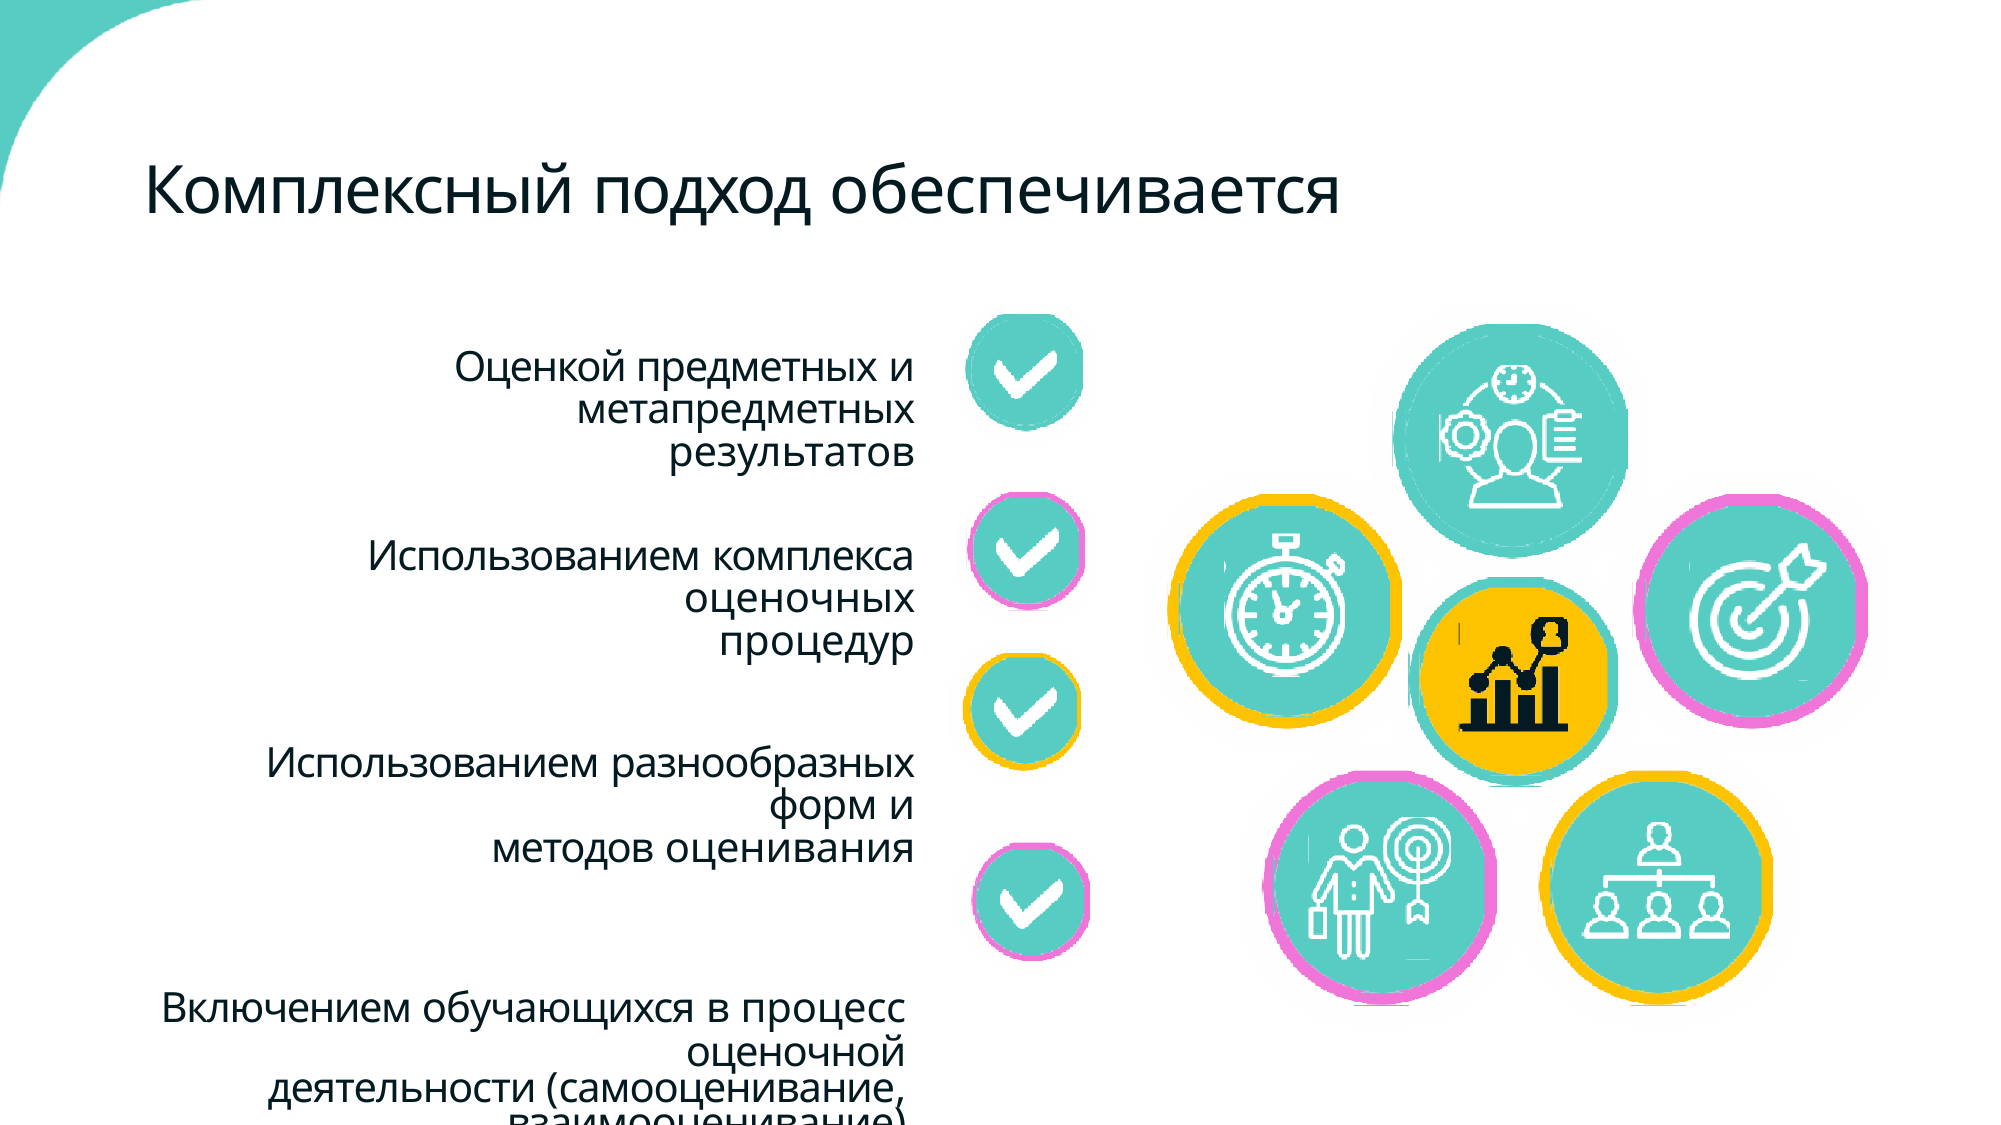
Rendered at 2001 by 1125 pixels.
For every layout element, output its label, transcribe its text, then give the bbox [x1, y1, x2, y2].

picture [957, 832, 1096, 972]
title Комплексный подход обеспечивается [141, 144, 1859, 335]
picture [954, 303, 1093, 442]
picture [1146, 303, 1888, 1027]
text_box Оценкой предметных и метапредметных результатов Использованием комплекса оценочных процедур Использованием разнообразных форм и методов оценивания Включением обучающихся в процесс оценочной деятельности (самооценивание, взаимооценивание) [153, 344, 916, 1125]
picture [948, 643, 1087, 783]
picture [956, 486, 1096, 625]
picture [0, 0, 208, 207]
